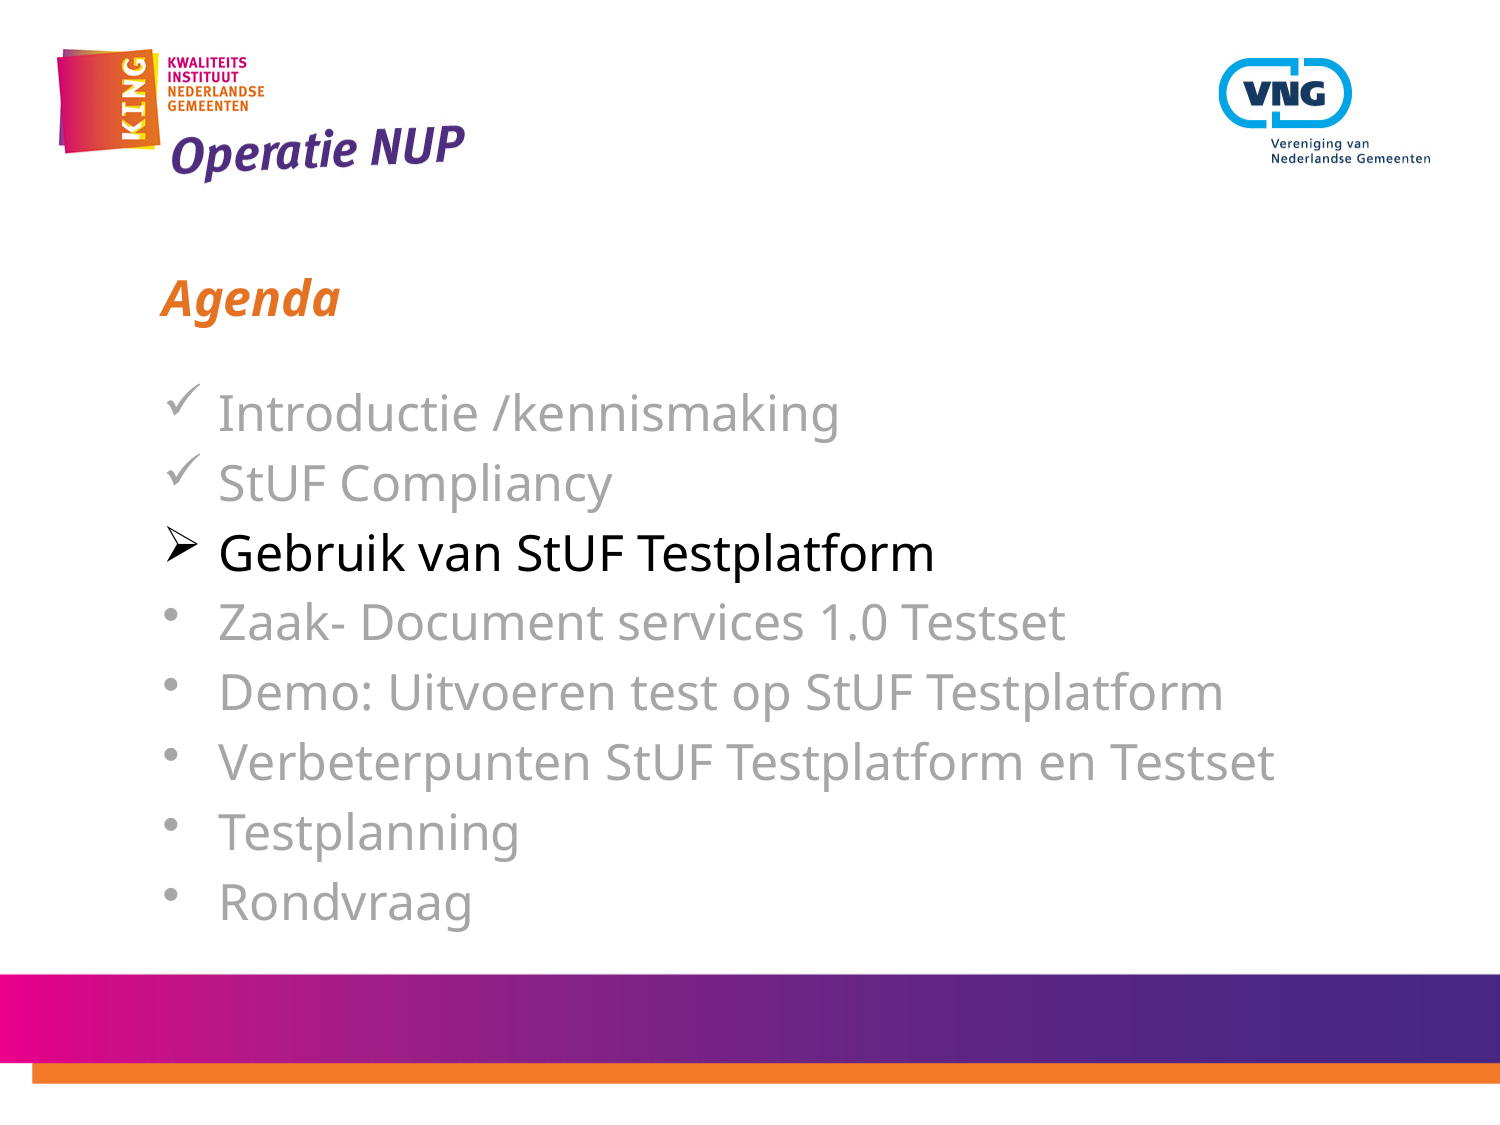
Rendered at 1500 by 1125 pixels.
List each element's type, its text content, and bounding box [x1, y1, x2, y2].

picture [0, 0, 1500, 1125]
list Introductie /kennismaking StUF Compliancy Gebruik van StUF Testplatform Zaak- Document services 1.0 Testset Demo: Uitvoeren test op StUF Testplatform Verbeterpunten StUF Testplatform en Testset Testplanning Rondvraag [147, 373, 1428, 953]
title Agenda [147, 231, 1402, 362]
